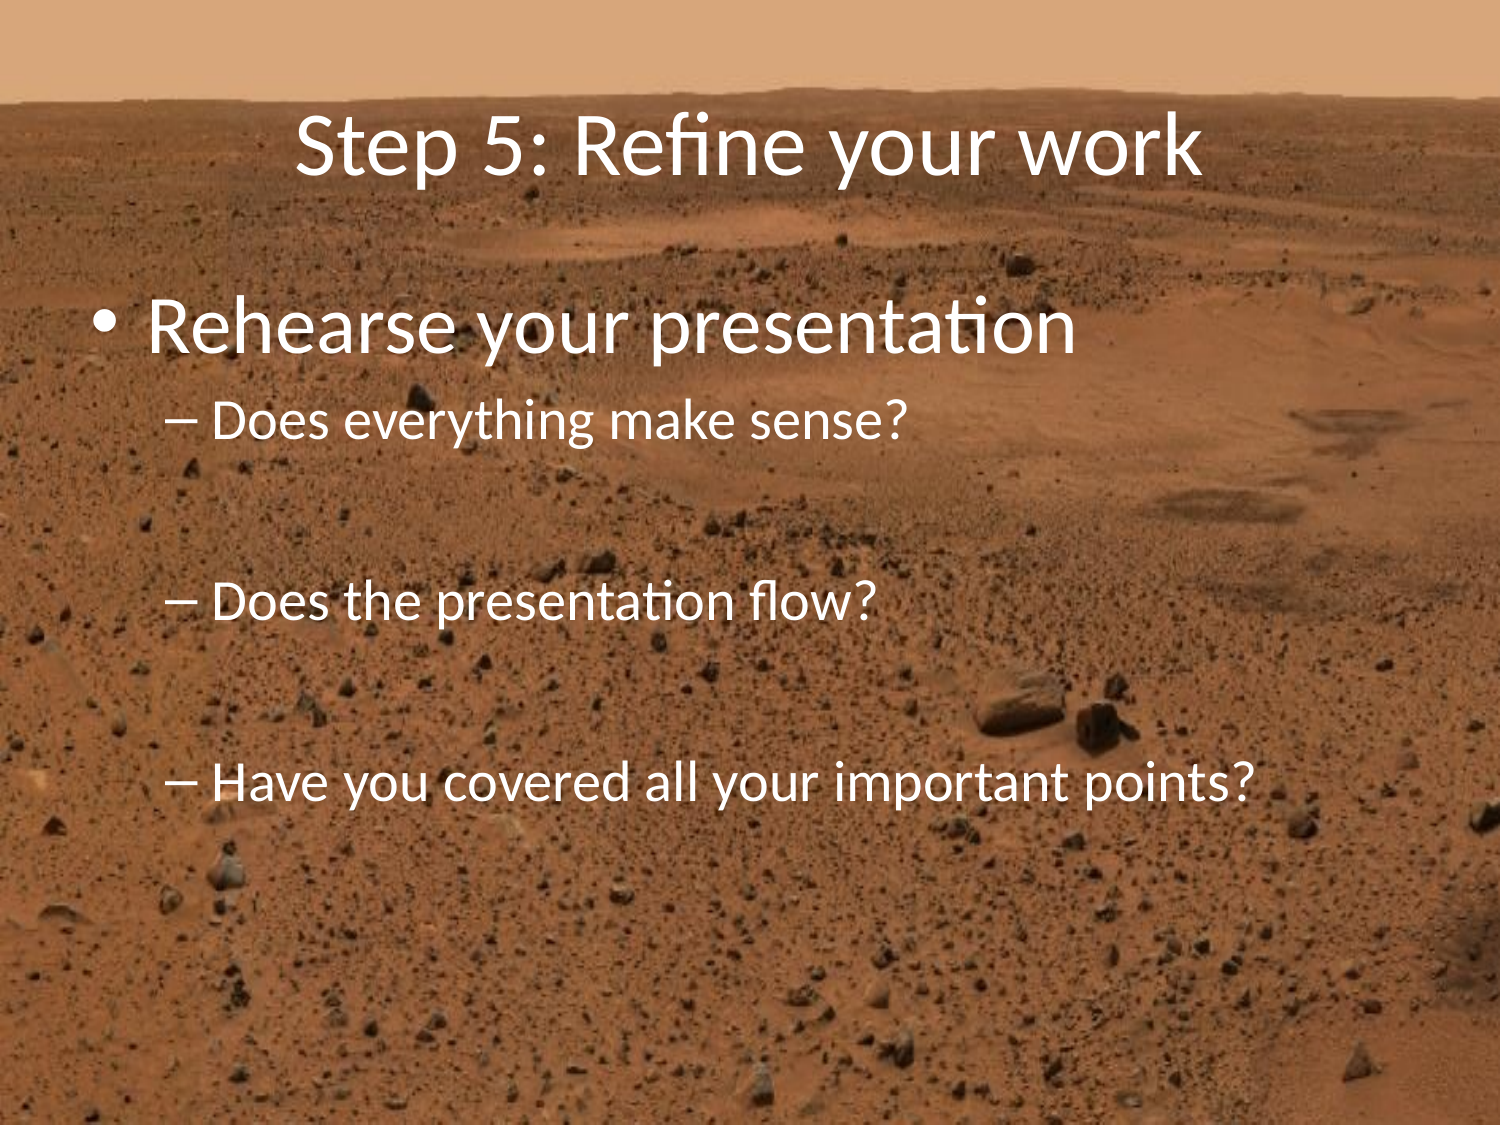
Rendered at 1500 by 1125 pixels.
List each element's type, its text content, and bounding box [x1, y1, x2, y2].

list Rehearse your presentation Does everything make sense? Does the presentation flow? Have you covered all your important points? [75, 262, 1425, 1005]
title Step 5: Refine your work [75, 45, 1425, 233]
picture [0, 0, 1500, 1125]
